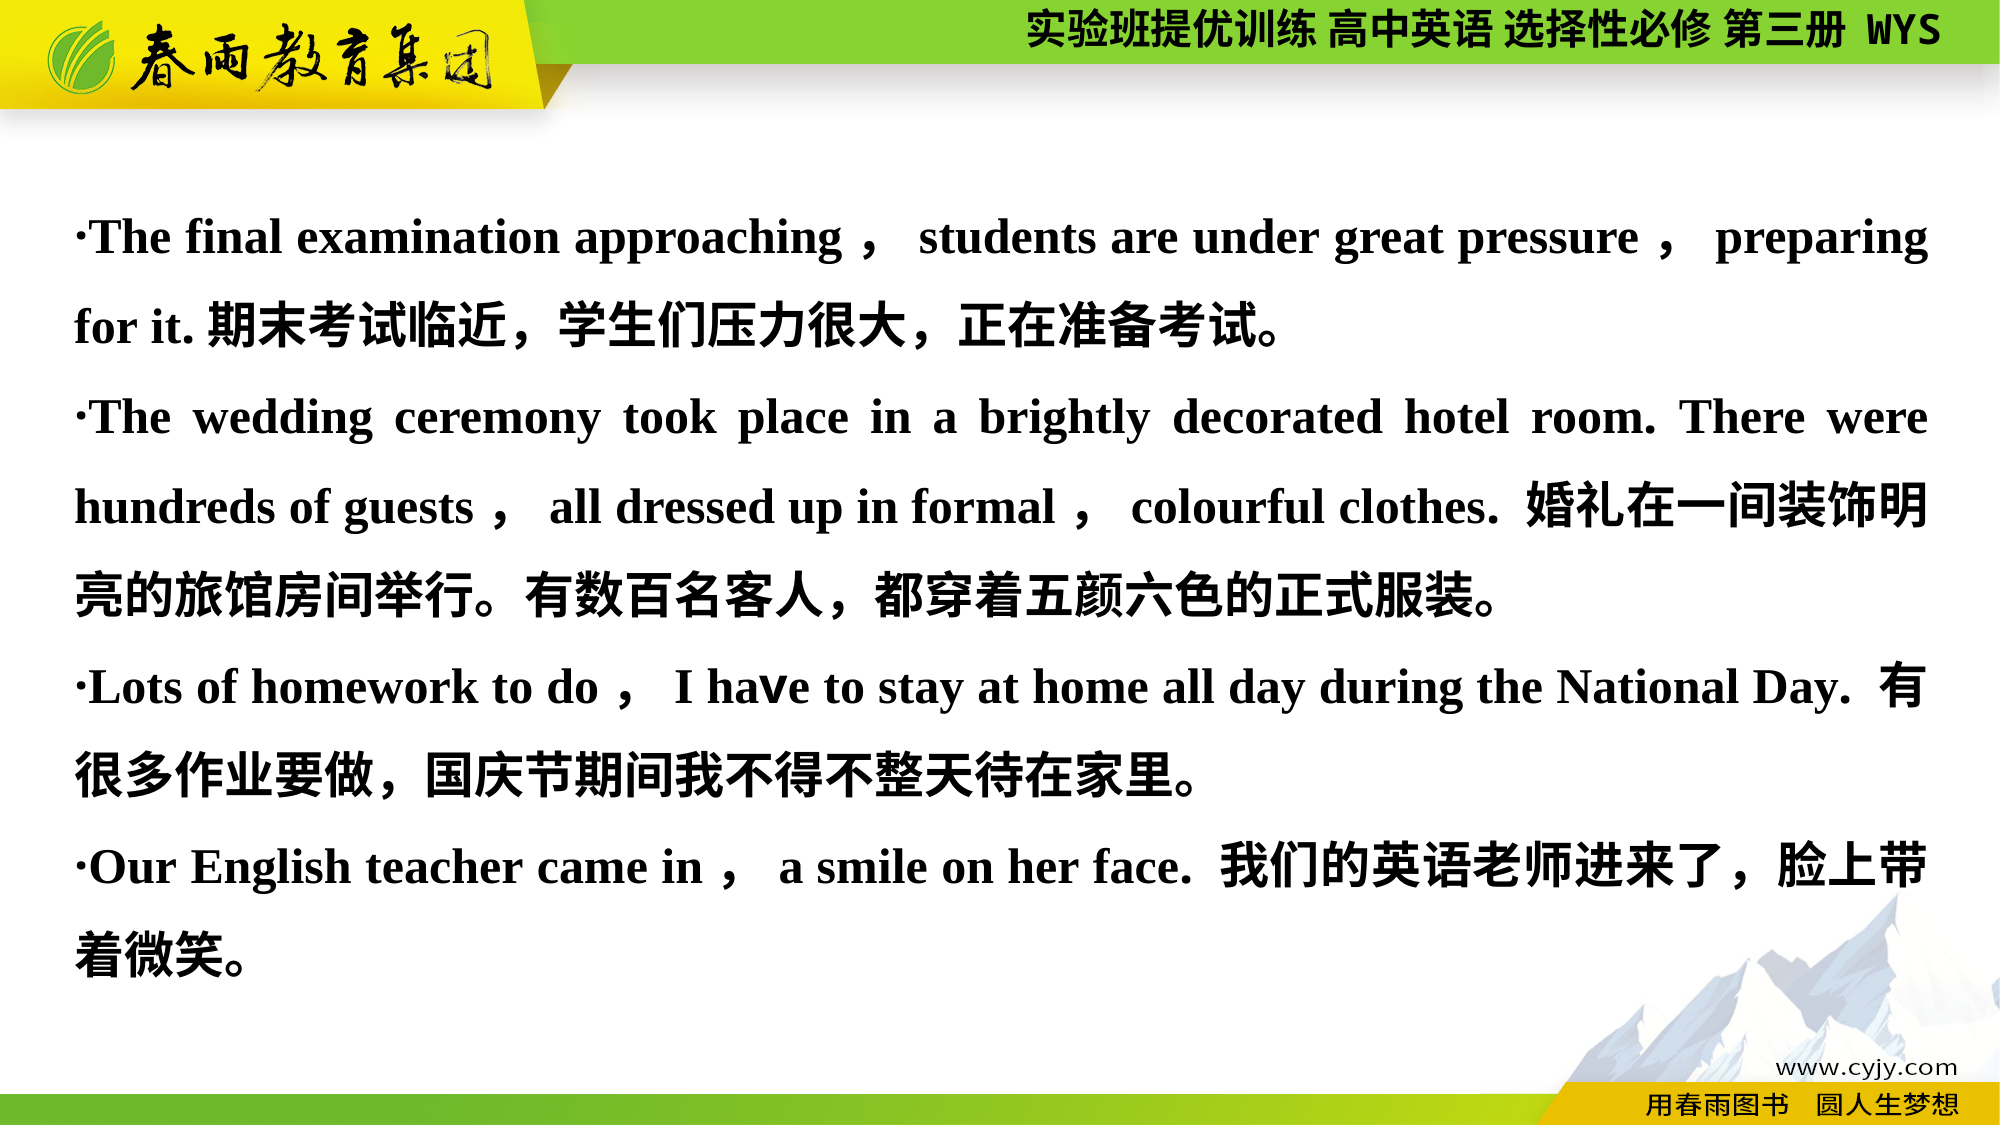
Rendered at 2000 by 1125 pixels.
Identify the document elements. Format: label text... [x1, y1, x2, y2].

picture [0, 0, 2000, 1125]
list ·The final examination approaching，students are under great pressure，preparing for it.期末考试临近，学生们压力很大，正在准备考试。 ·The wedding ceremony took place in a brightly decorated hotel room. There were hundreds of guests，all dressed up in formal，colourful clothes. 婚礼在一间装饰明亮的旅馆房间举行。有数百名客人，都穿着五颜六色的正式服装。 ·Lots of homework to do，I have to stay at home all day during the National Day. 有很多作业要做，国庆节期间我不得不整天待在家里。 ·Our English teacher came in，a smile on her face. 我们的英语老师进来了，脸上带着微笑。 [59, 166, 1944, 1000]
